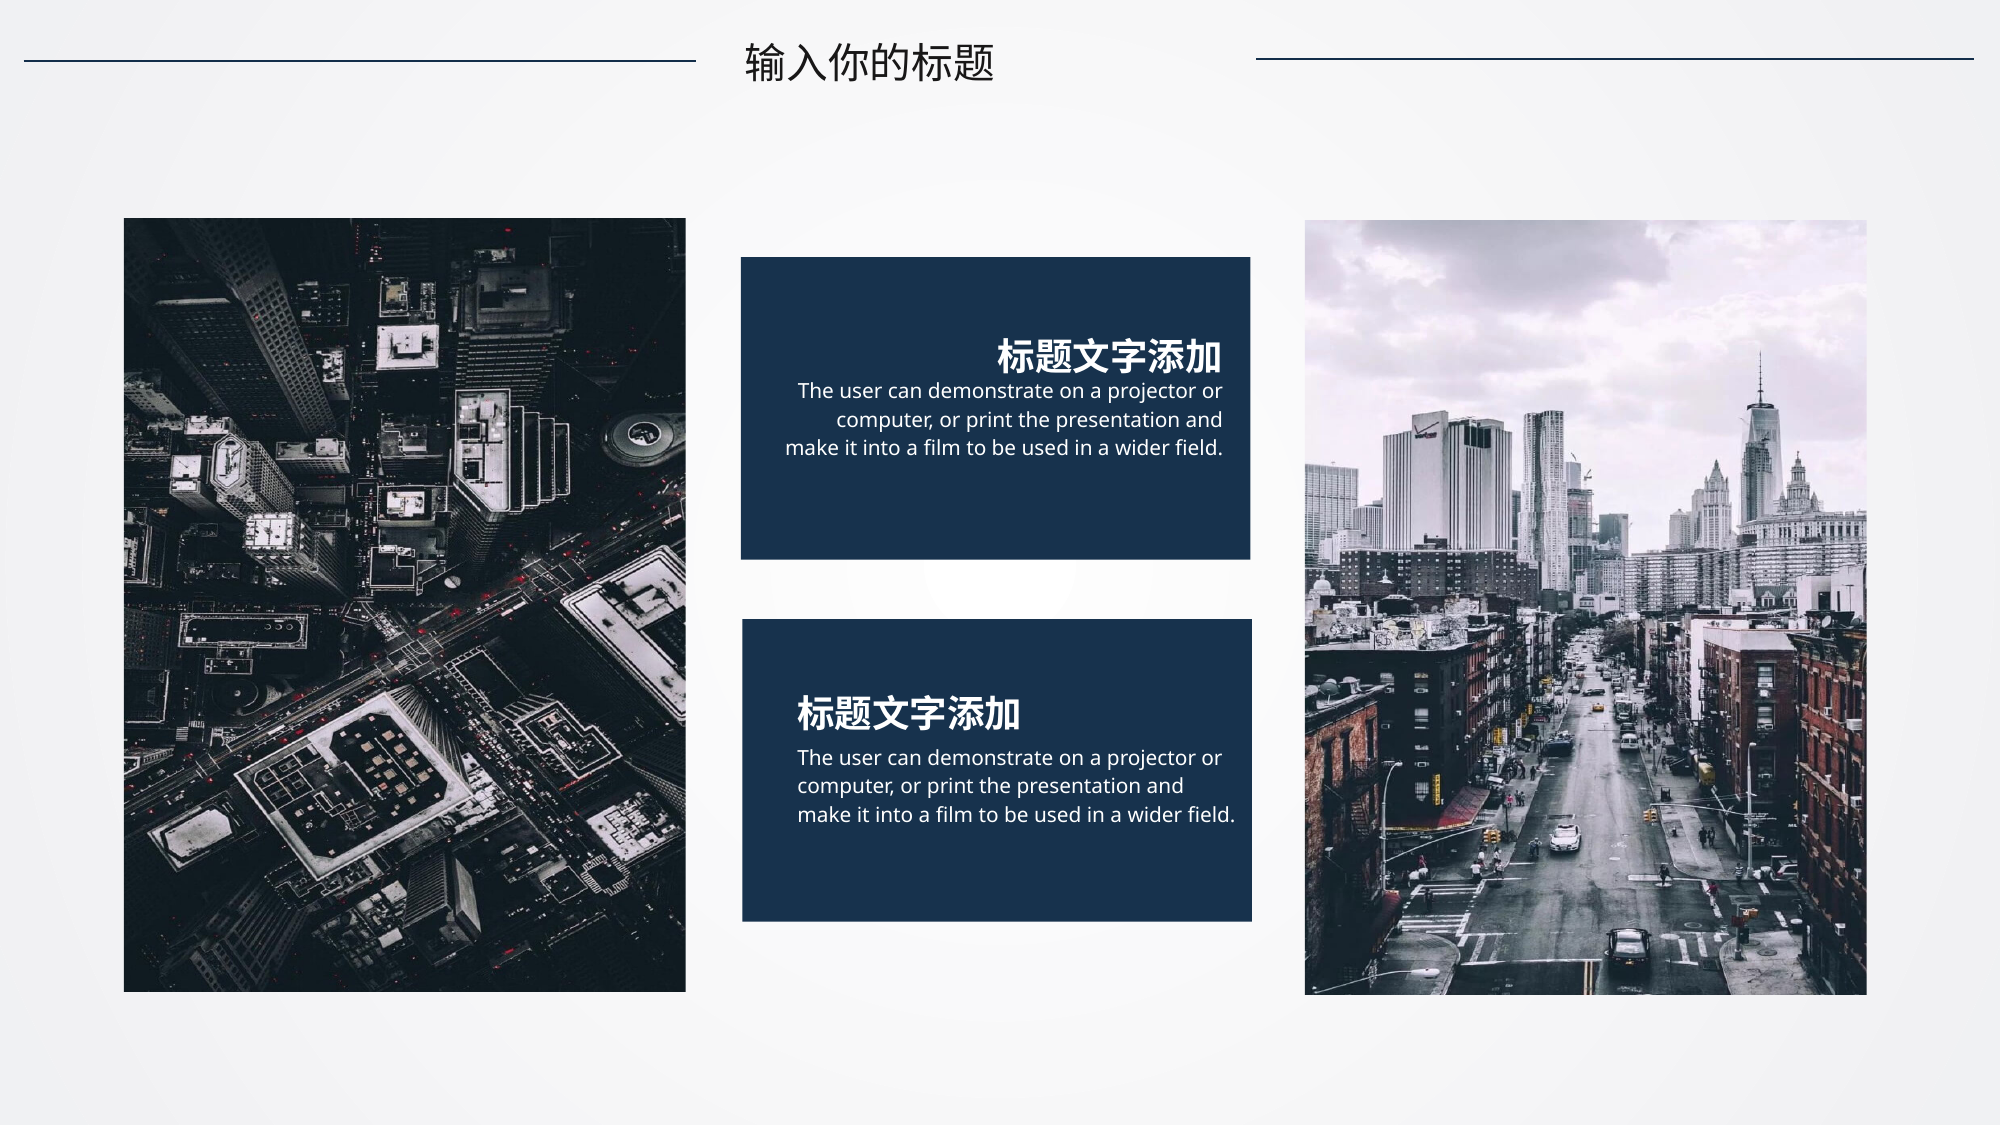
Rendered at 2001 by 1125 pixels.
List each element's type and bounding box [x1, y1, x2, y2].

text_box [782, 674, 1257, 864]
text_box [1304, 219, 1868, 995]
text_box [741, 618, 1253, 923]
text_box [764, 316, 1238, 498]
text_box [23, 36, 1974, 88]
text_box [123, 217, 687, 993]
text_box [740, 256, 1251, 561]
